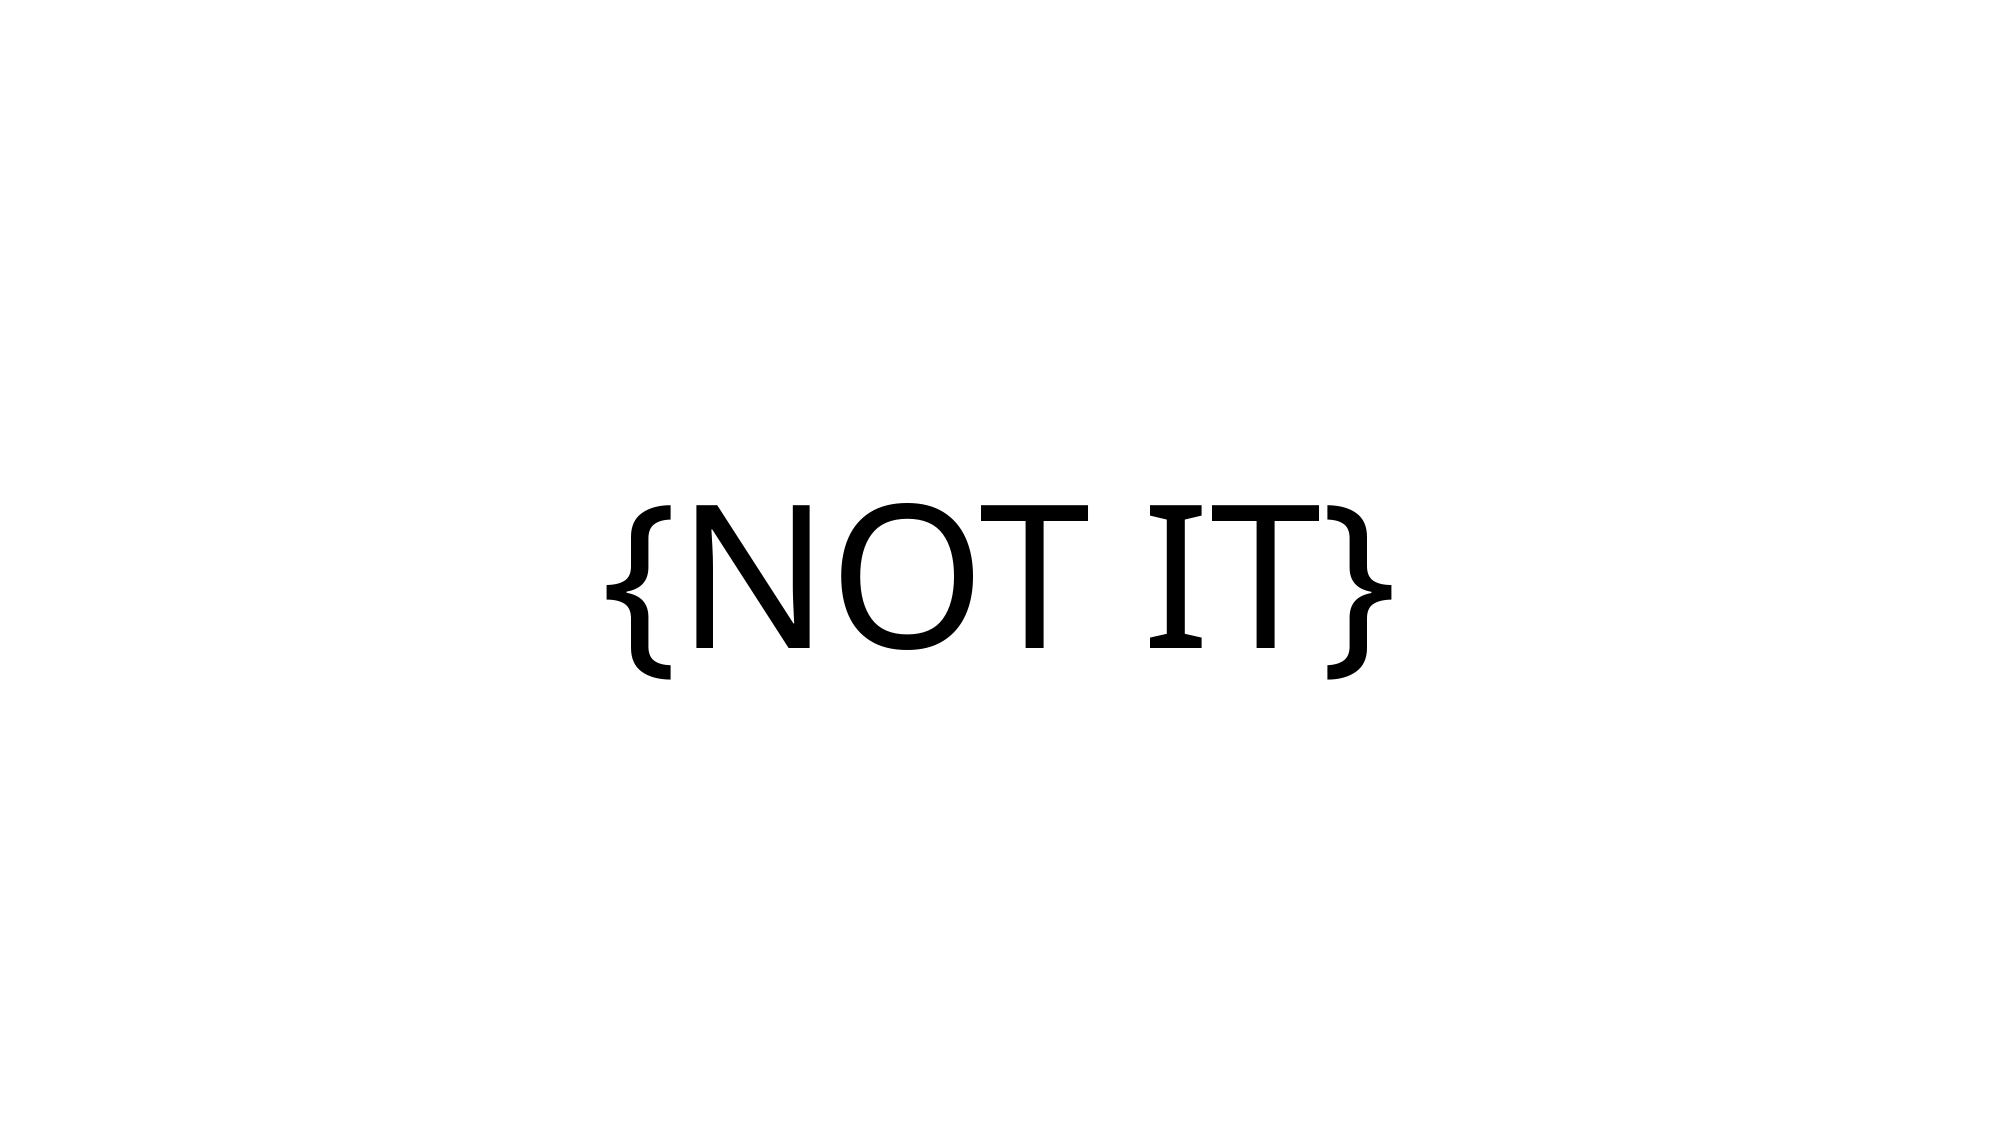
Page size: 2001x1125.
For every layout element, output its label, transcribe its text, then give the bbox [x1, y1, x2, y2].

title {NOT IT} [137, 59, 1863, 1107]
